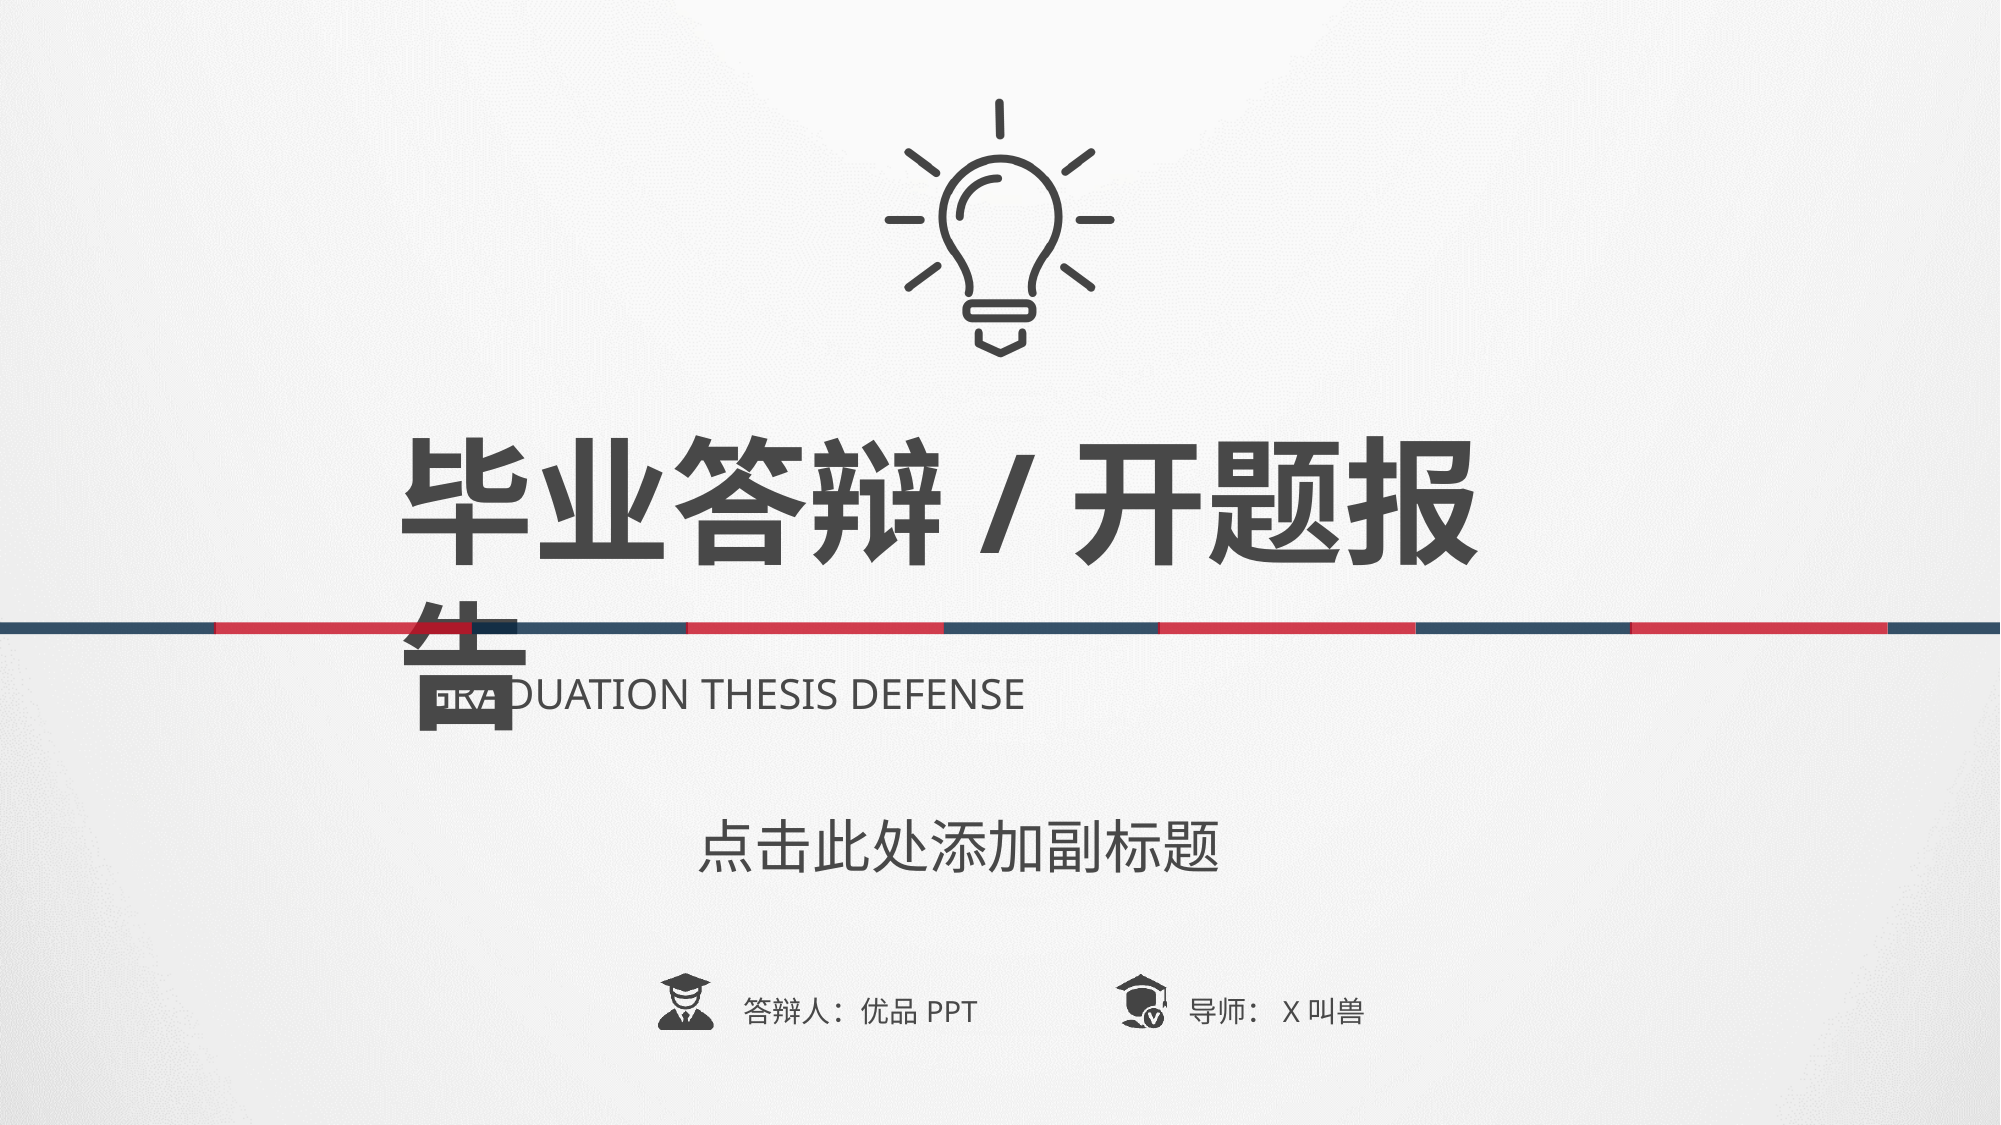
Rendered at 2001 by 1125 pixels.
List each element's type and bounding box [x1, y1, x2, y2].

text_box [0, 622, 2000, 635]
picture [0, 635, 2000, 1125]
picture [0, 0, 2000, 622]
